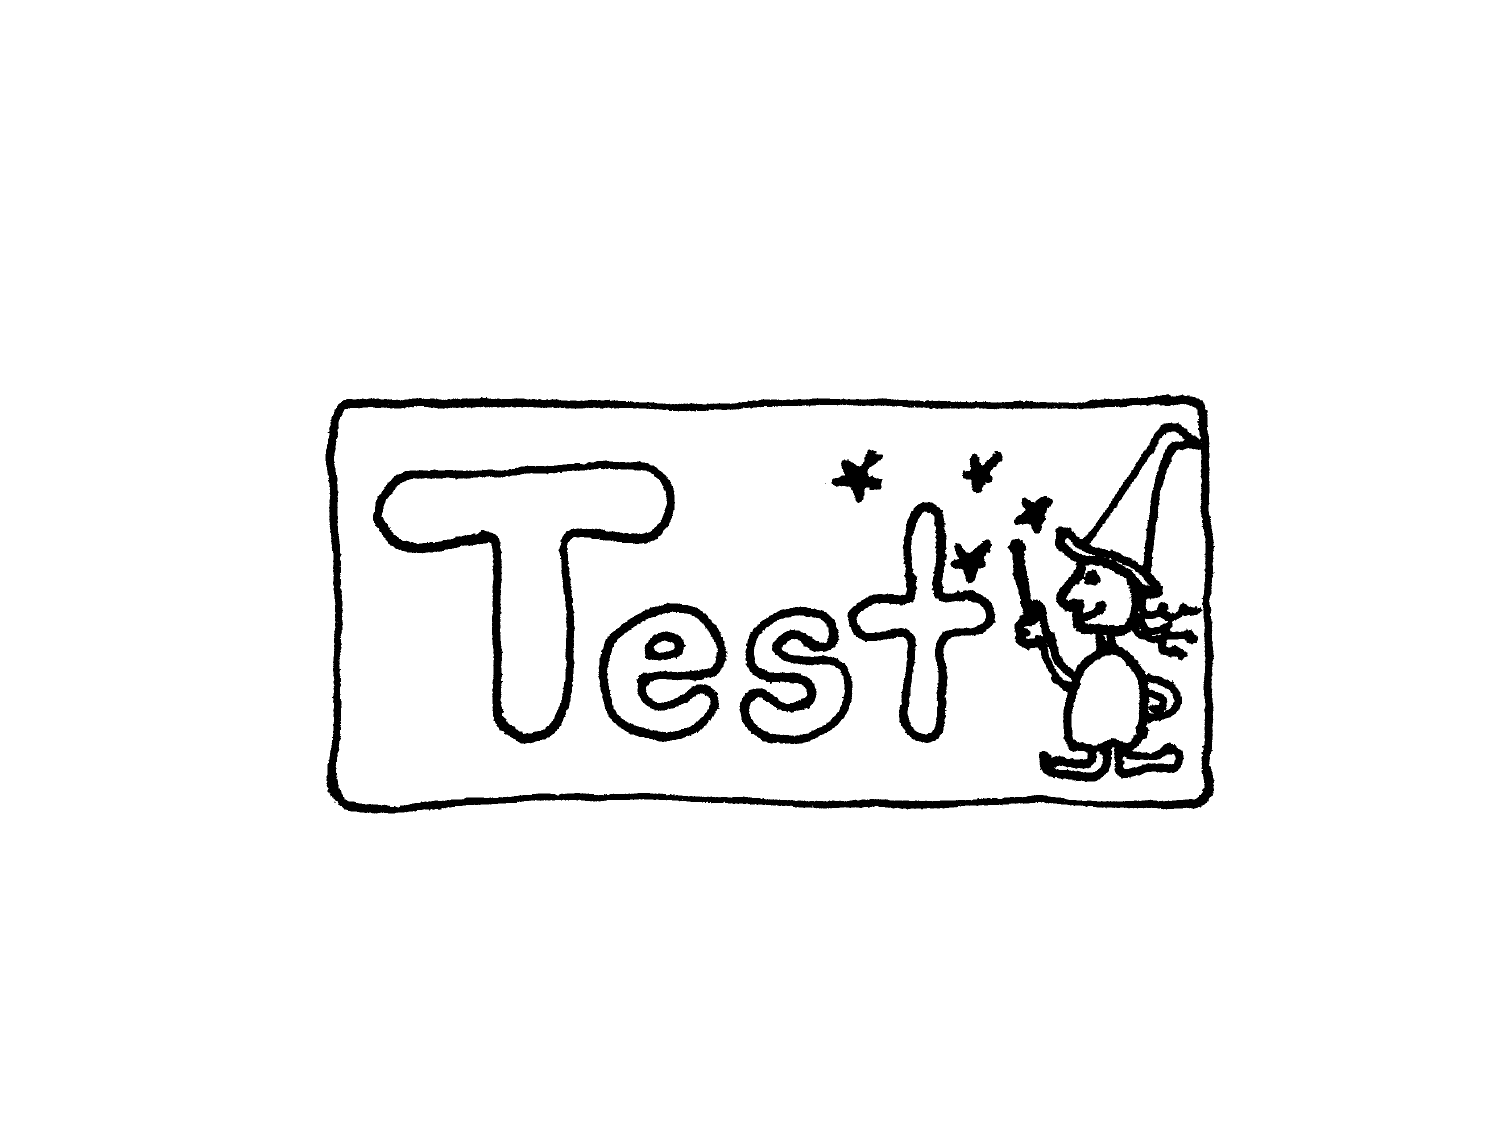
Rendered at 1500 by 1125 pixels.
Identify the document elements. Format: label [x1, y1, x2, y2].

list [312, 373, 1248, 844]
